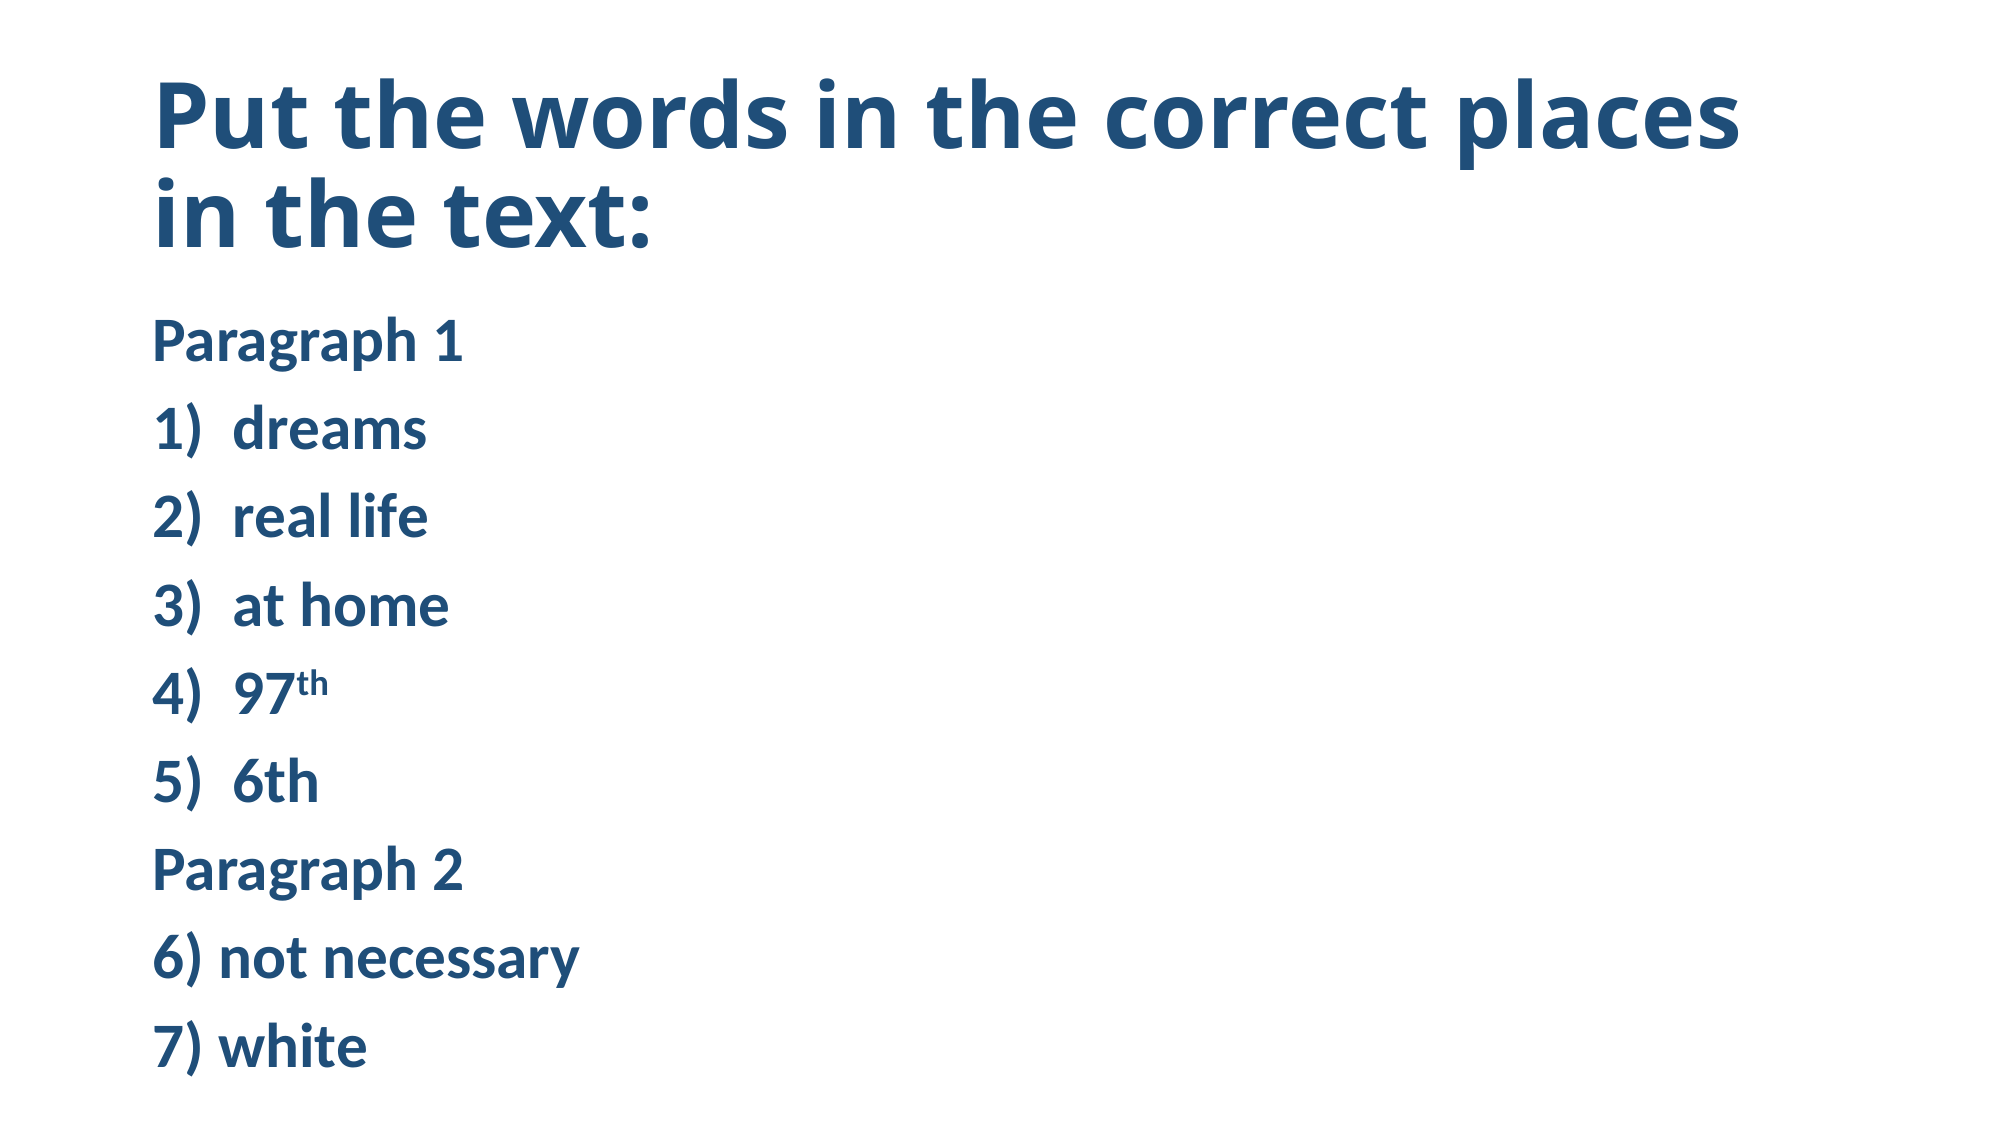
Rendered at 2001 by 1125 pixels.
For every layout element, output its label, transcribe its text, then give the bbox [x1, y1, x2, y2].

title Put the words in the correct places in the text: [137, 59, 1863, 278]
list Paragraph 1 dreams real life at home 97th 6th Paragraph 2 6) not necessary 7) white [137, 299, 1863, 1090]
